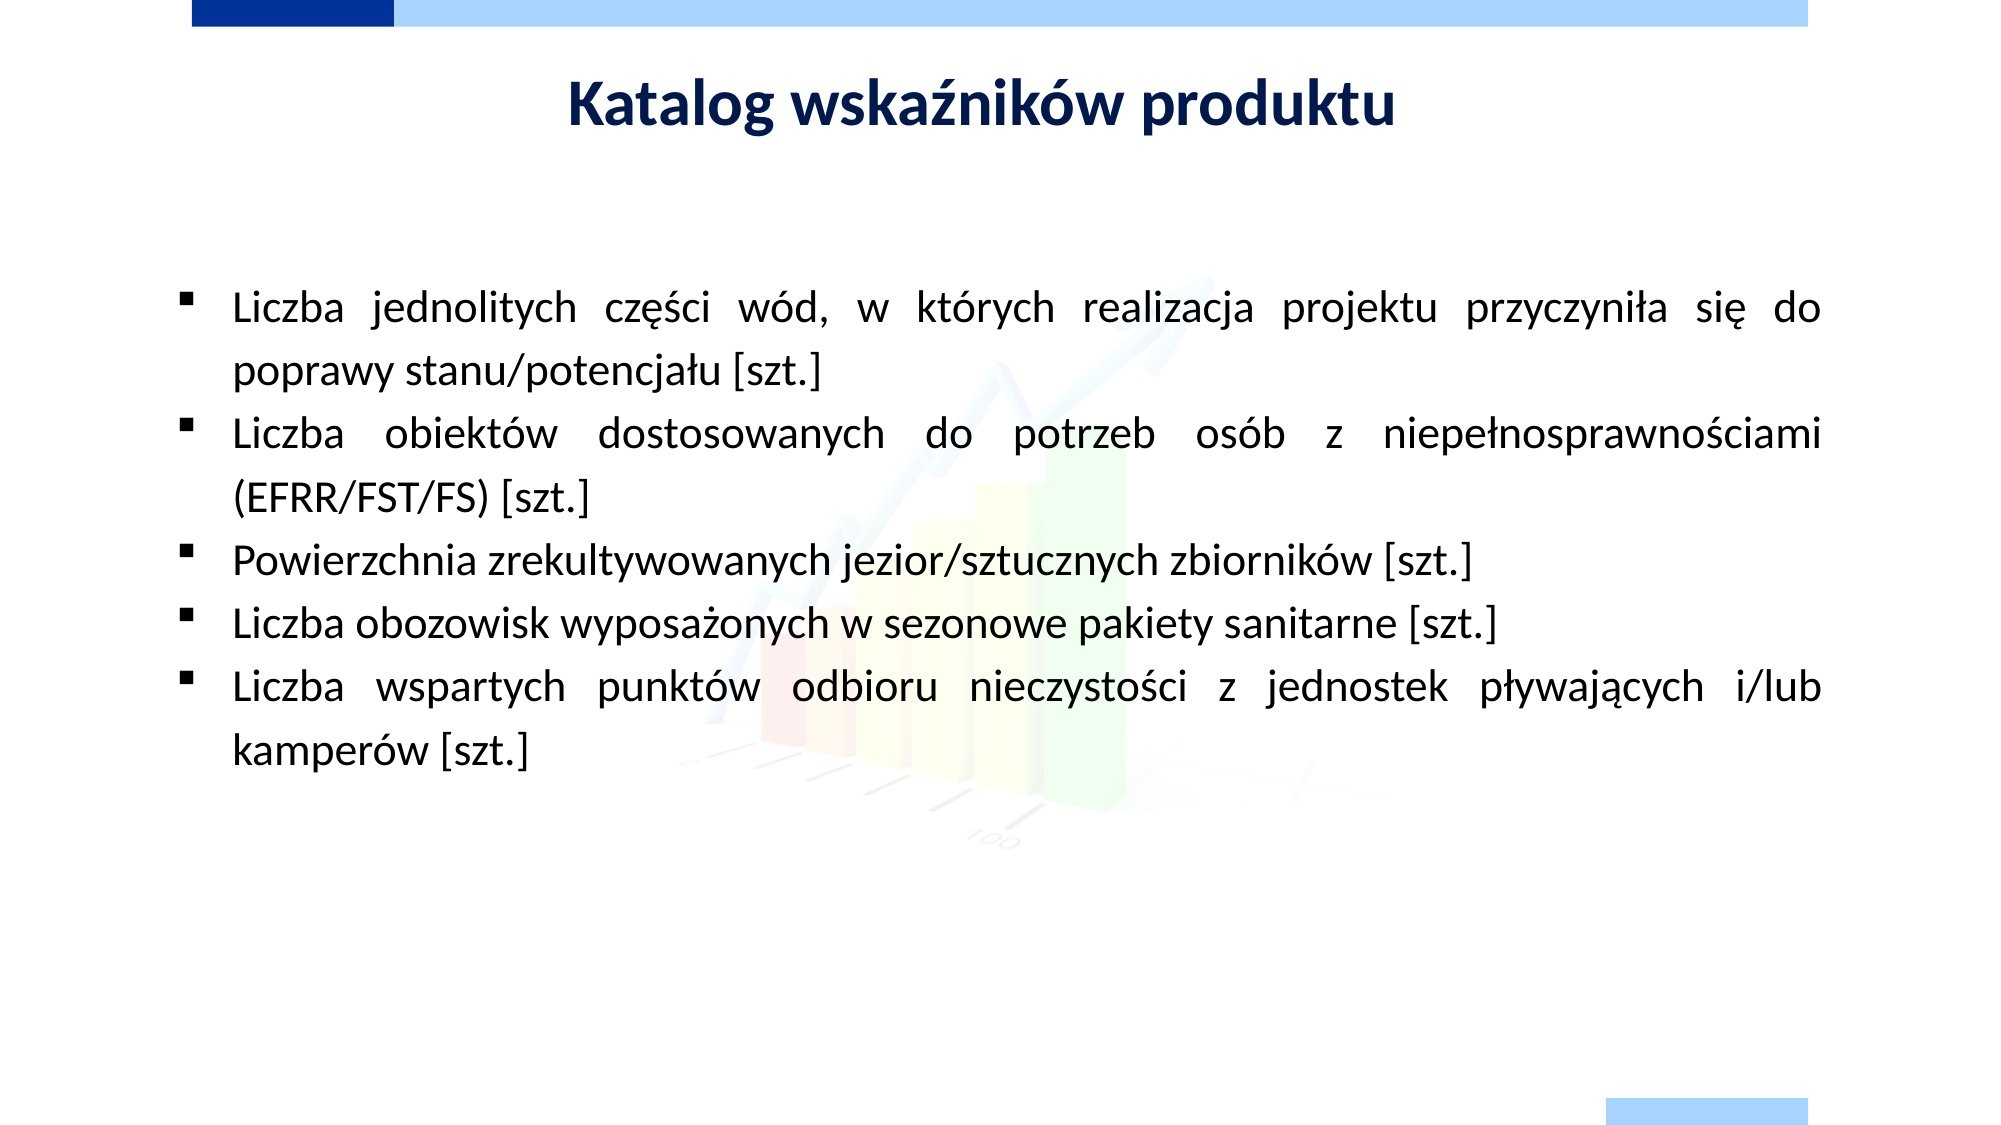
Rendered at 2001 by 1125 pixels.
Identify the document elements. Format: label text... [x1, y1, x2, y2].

picture [538, 261, 1428, 864]
text_box Katalog wskaźników produktu [203, 51, 1763, 146]
text_box Liczba jednolitych części wód, w których realizacja projektu przyczyniła się do poprawy stanu/potencjału [szt.] Liczba obiektów dostosowanych do potrzeb osób z niepełnosprawnościami (EFRR/FST/FS) [szt.] Powierzchnia zrekultywowanych jezior/sztucznych zbiorników [szt.] Liczba obozowisk wyposażonych w sezonowe pakiety sanitarne [szt.] Liczba wspartych punktów odbioru nieczystości z jednostek pływających i/lub kamperów [szt.] [161, 261, 538, 782]
text_box Liczba jednolitych części wód, w których realizacja projektu przyczyniła się do poprawy stanu/potencjału [szt.] Liczba obiektów dostosowanych do potrzeb osób z niepełnosprawnościami (EFRR/FST/FS) [szt.] Powierzchnia zrekultywowanych jezior/sztucznych zbiorników [szt.] Liczba obozowisk wyposażonych w sezonowe pakiety sanitarne [szt.] Liczba wspartych punktów odbioru nieczystości z jednostek pływających i/lub kamperów [szt.] [1428, 261, 1839, 782]
